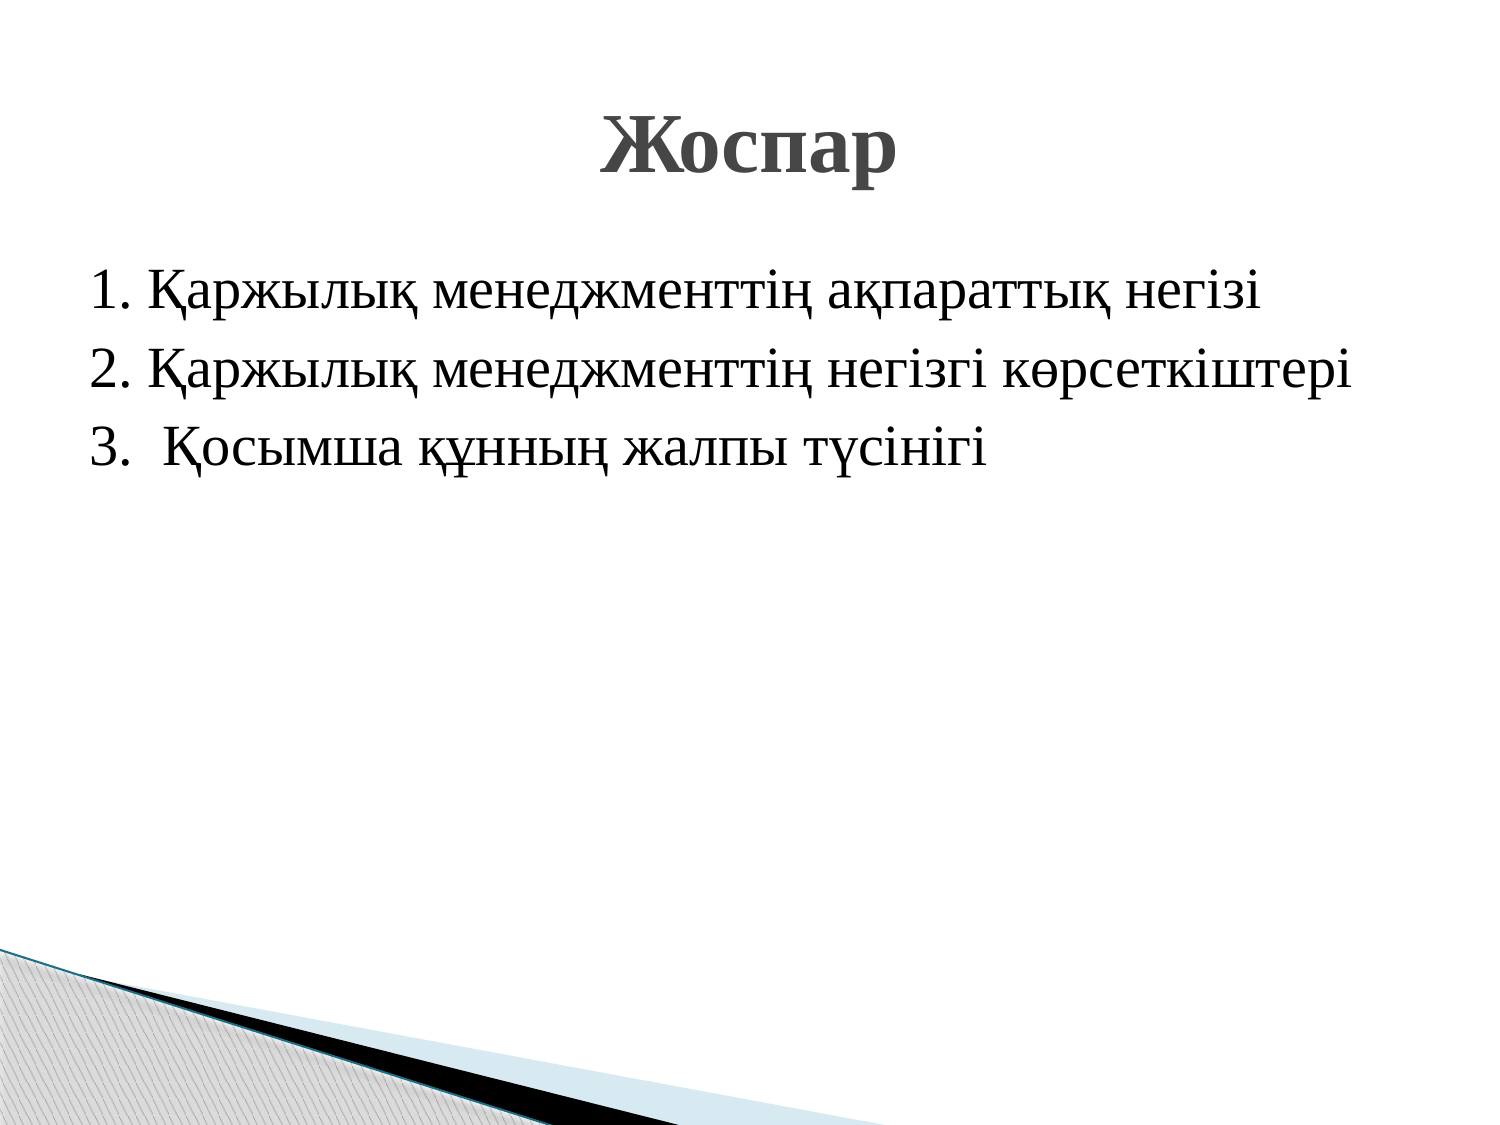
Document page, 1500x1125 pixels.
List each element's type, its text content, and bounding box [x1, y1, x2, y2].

list 1. Қаржылық менеджменттің ақпараттық негізі 2. Қаржылық менеджменттің негізгі көрсеткіштері 3. Қосымша құнның жалпы түсінігі [75, 243, 1425, 986]
title Жоспар [75, 45, 1425, 233]
